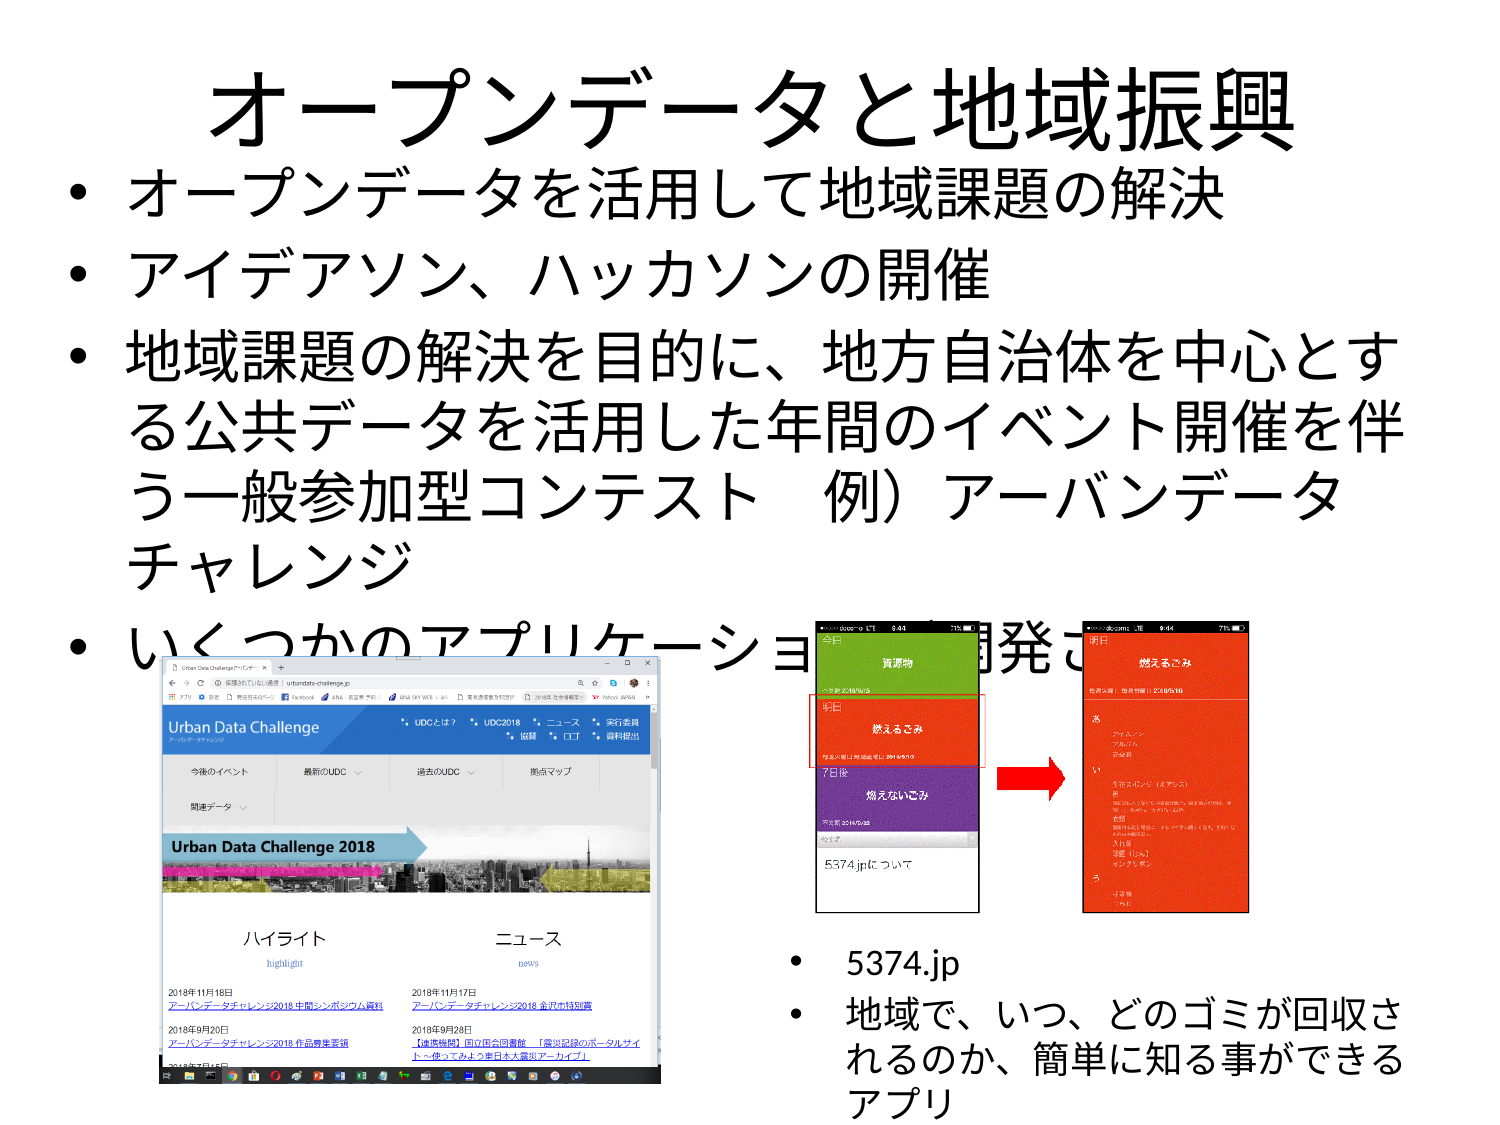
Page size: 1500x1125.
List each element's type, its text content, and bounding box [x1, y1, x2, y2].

list オープンデータを活用して地域課題の解決 アイデアソン、ハッカソンの開催 地域課題の解決を目的に、地方自治体を中心とする公共データを活用した年間のイベント開催を伴う一般参加型コンテスト 例）アーバンデータチャレンジ いくつかのアプリケーションが開発される [53, 149, 1459, 398]
text_box 5374.jp 地域で、いつ、どのゴミが回収されるのか、簡単に知る事ができるアプリ [774, 930, 1444, 1093]
text_box オープンデータと地域振興 [74, 45, 1425, 233]
picture [808, 621, 1250, 914]
picture [159, 656, 661, 1084]
